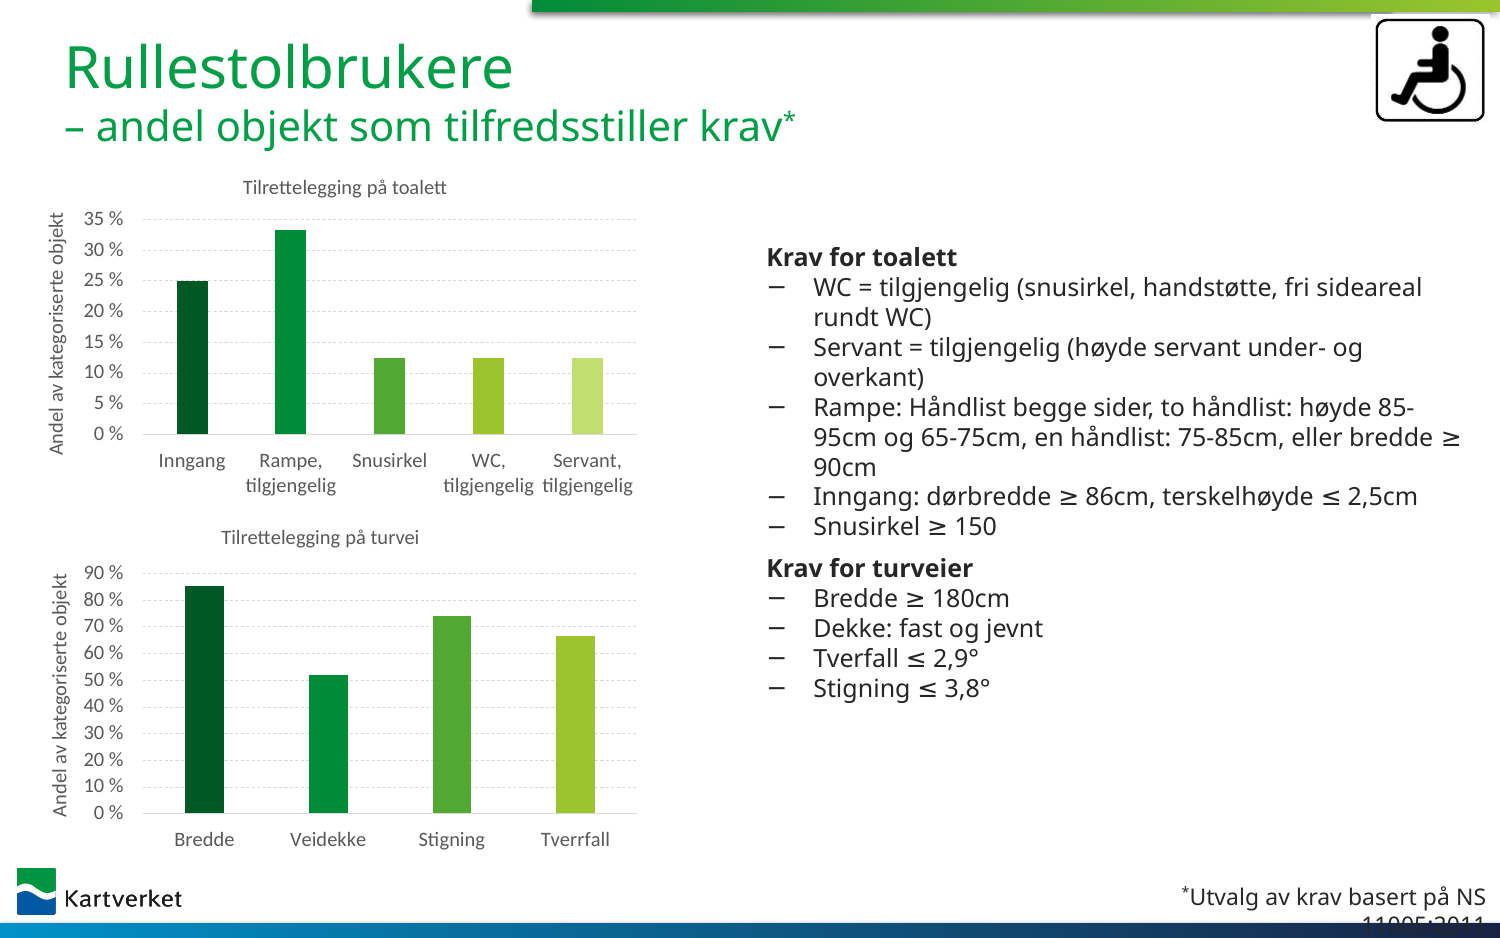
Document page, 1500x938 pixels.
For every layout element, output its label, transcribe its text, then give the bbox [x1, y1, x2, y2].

picture [41, 520, 650, 859]
text_box Rullestolbrukere – andel objekt som tilfredsstiller krav* [49, 14, 1431, 158]
picture [41, 166, 650, 505]
picture [1371, 13, 1491, 127]
text_box Krav for toalett WC = tilgjengelig (snusirkel, handstøtte, fri sideareal rundt WC) Servant = tilgjengelig (høyde servant under- og overkant) Rampe: Håndlist begge sider, to håndlist: høyde 85-95cm og 65-75cm, en håndlist: 75-85cm, eller bredde ≥ 90cm Inngang: dørbredde ≥ 86cm, terskelhøyde ≤ 2,5cm Snusirkel ≥ 150 [751, 234, 1483, 545]
text_box Krav for turveier Bredde ≥ 180cm Dekke: fast og jevnt Tverfall ≤ 2,9° Stigning ≤ 3,8° [751, 545, 1483, 710]
text_box *Utvalg av krav basert på NS 11005:2011 [1068, 873, 1500, 938]
